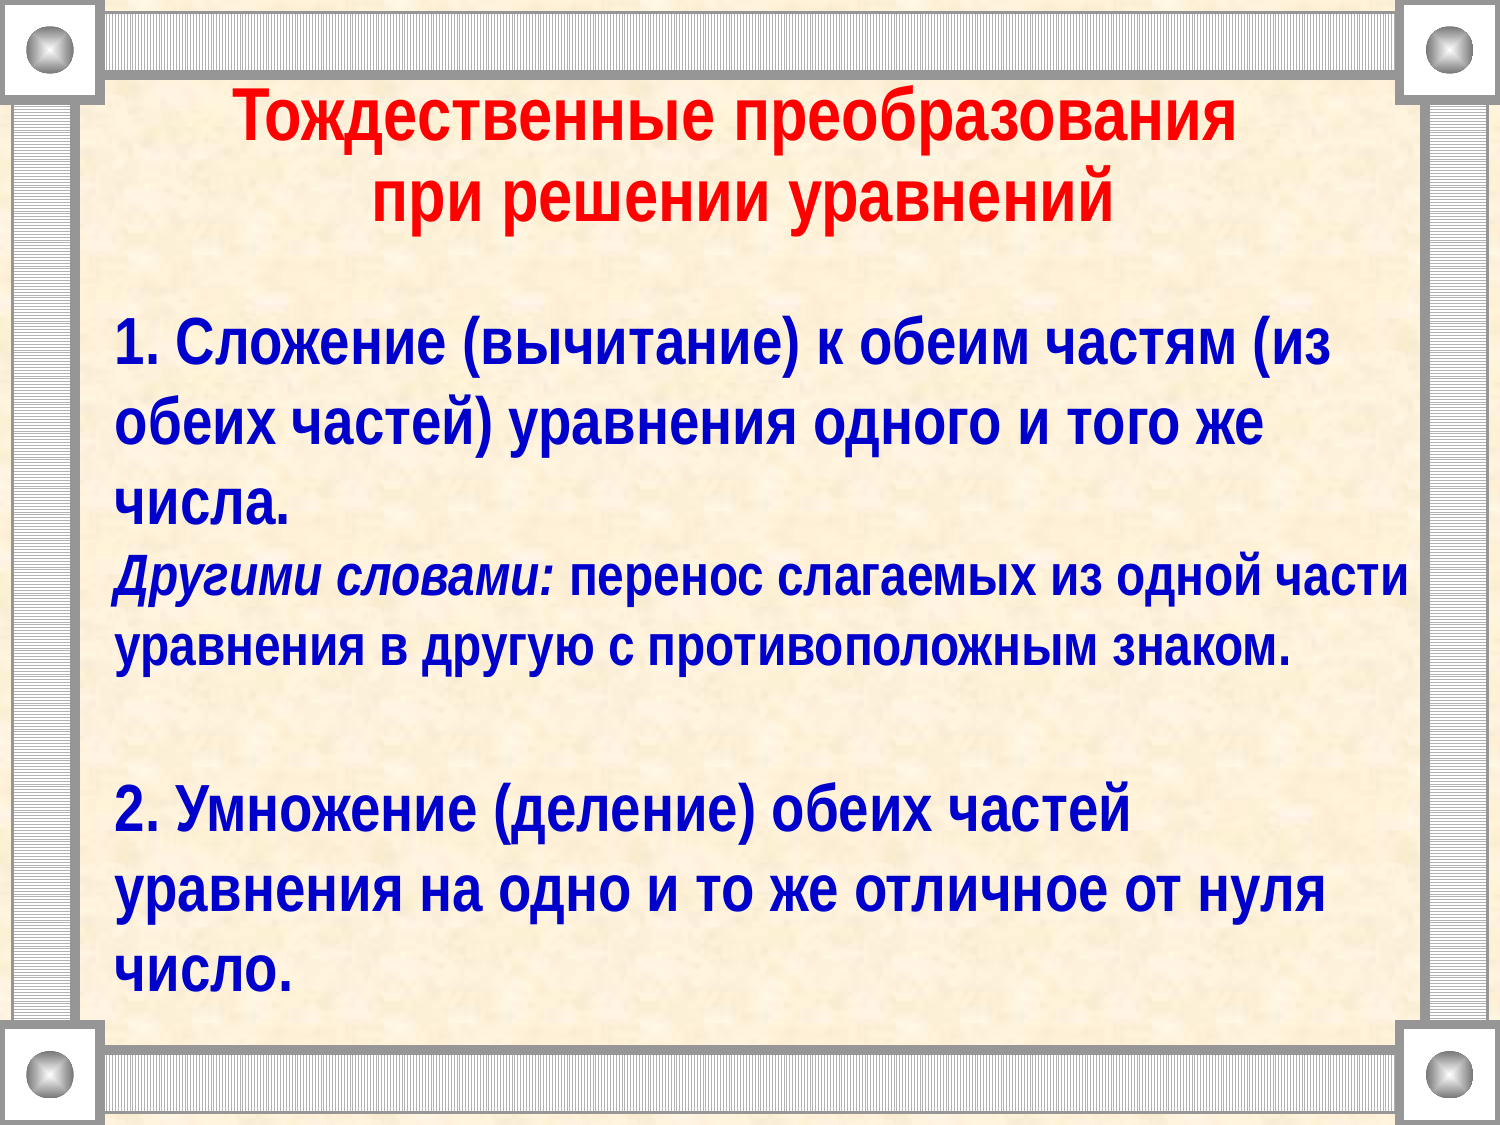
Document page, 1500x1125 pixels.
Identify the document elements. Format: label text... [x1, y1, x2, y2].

title 1. Сложение (вычитание) к обеим частям (из обеих частей) уравнения одного и того же числа. Другими словами: перенос слагаемых из одной части уравнения в другую с противоположным знаком. [99, 324, 1426, 651]
picture [1489, 105, 1500, 1020]
picture [105, 0, 1395, 11]
picture [0, 105, 11, 1020]
picture [80, 213, 1420, 1020]
text_box Тождественные преобразования при решении уравнений [62, 99, 1425, 213]
text_box 2. Умножение (деление) обеих частей уравнения на одно и то же отличное от нуля число. [99, 787, 1425, 1063]
picture [105, 1114, 1395, 1125]
picture [105, 80, 1395, 99]
